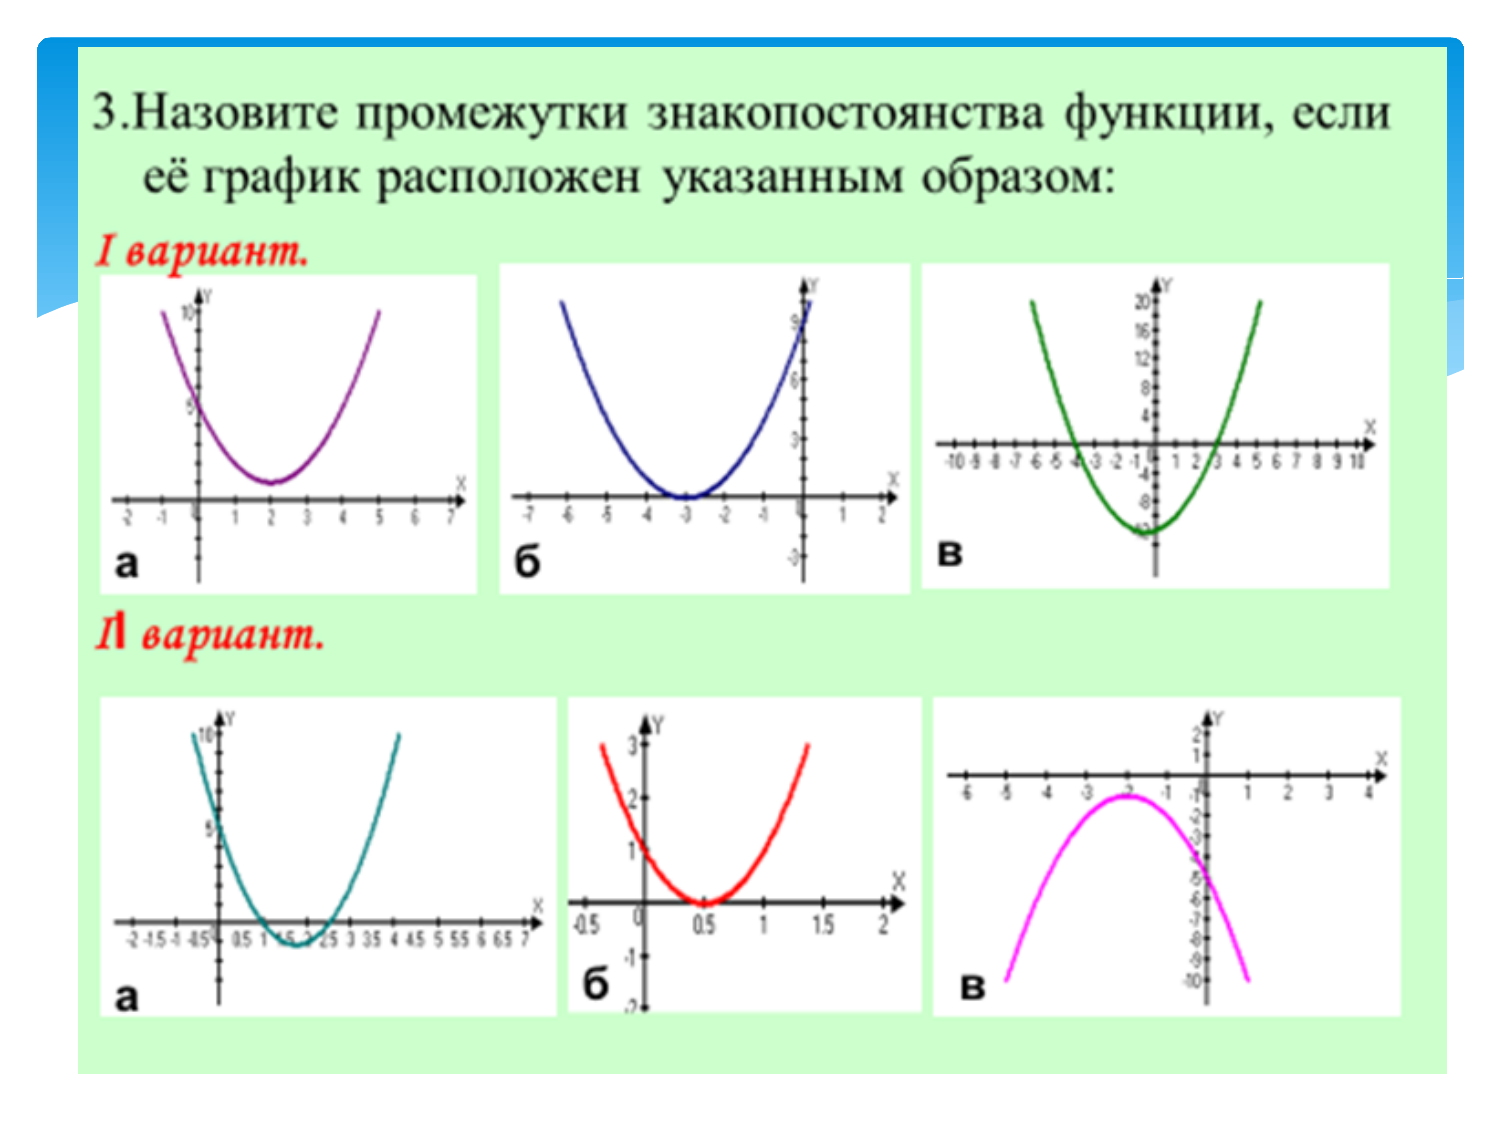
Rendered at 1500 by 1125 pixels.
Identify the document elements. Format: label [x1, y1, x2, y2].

list [77, 46, 1447, 1075]
